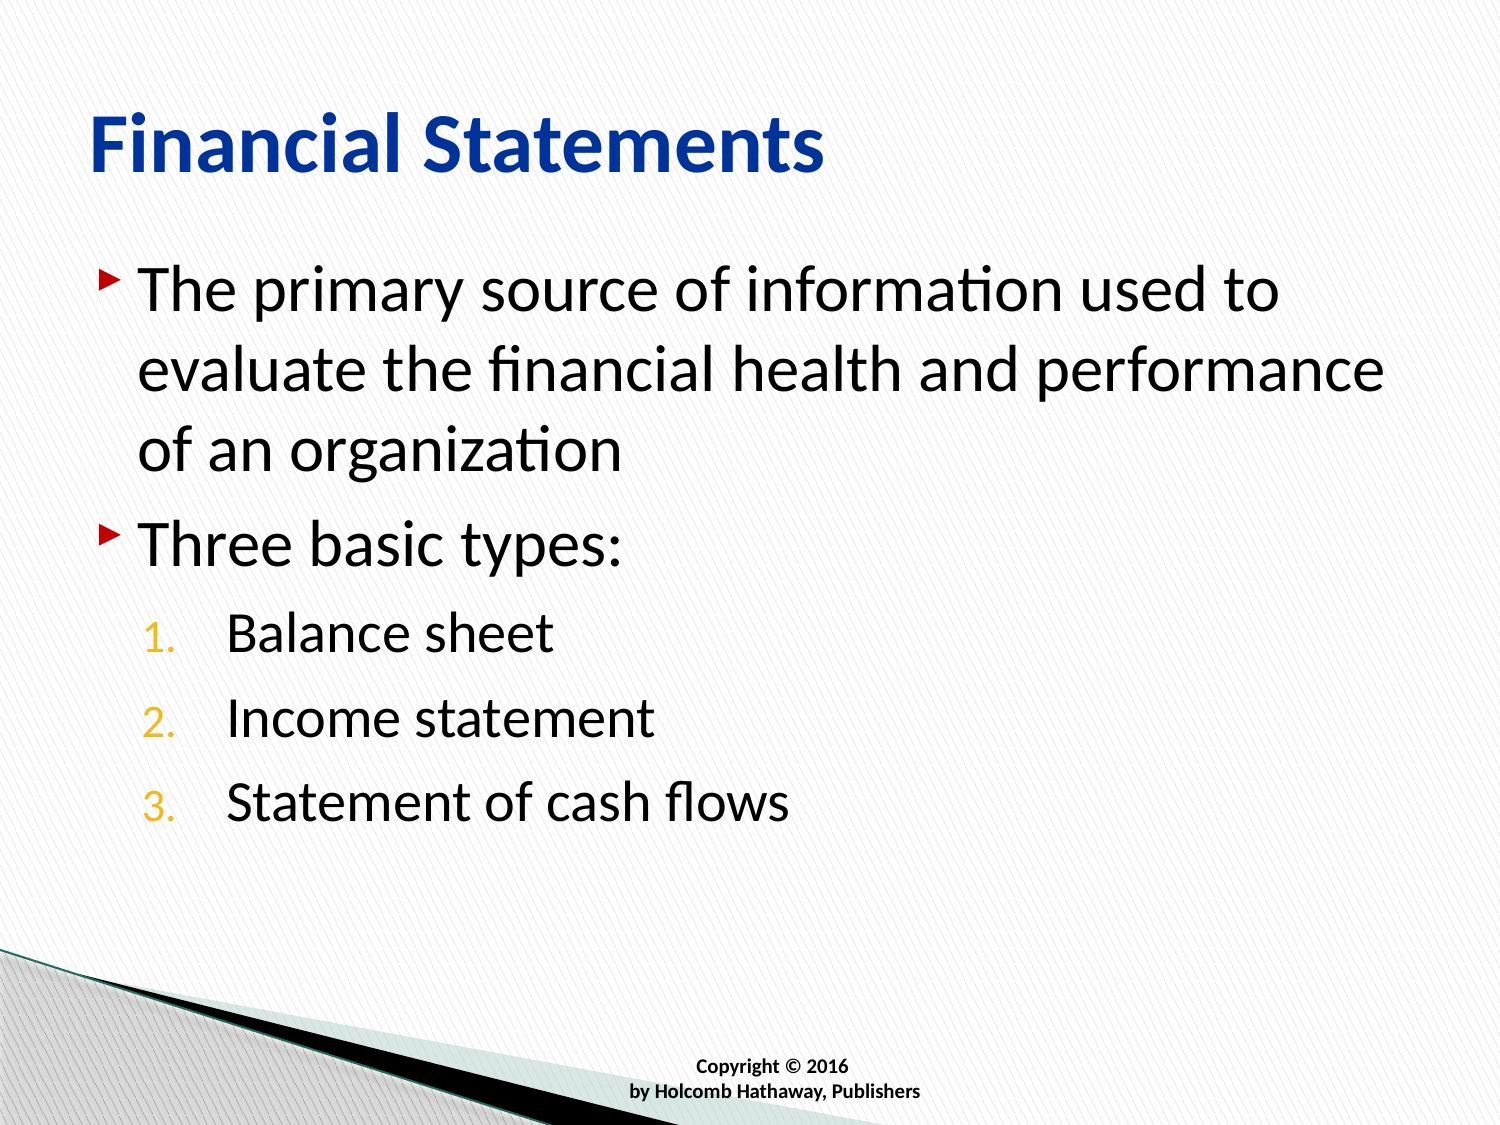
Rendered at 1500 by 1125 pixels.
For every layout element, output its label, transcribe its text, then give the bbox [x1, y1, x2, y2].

title Financial Statements [75, 45, 1425, 233]
list The primary source of information used to evaluate the financial health and performance of an organization Three basic types: Balance sheet Income statement Statement of cash flows [62, 237, 1450, 1038]
footer Copyright © 2016 by Holcomb Hathaway, Publishers [582, 1050, 968, 1110]
